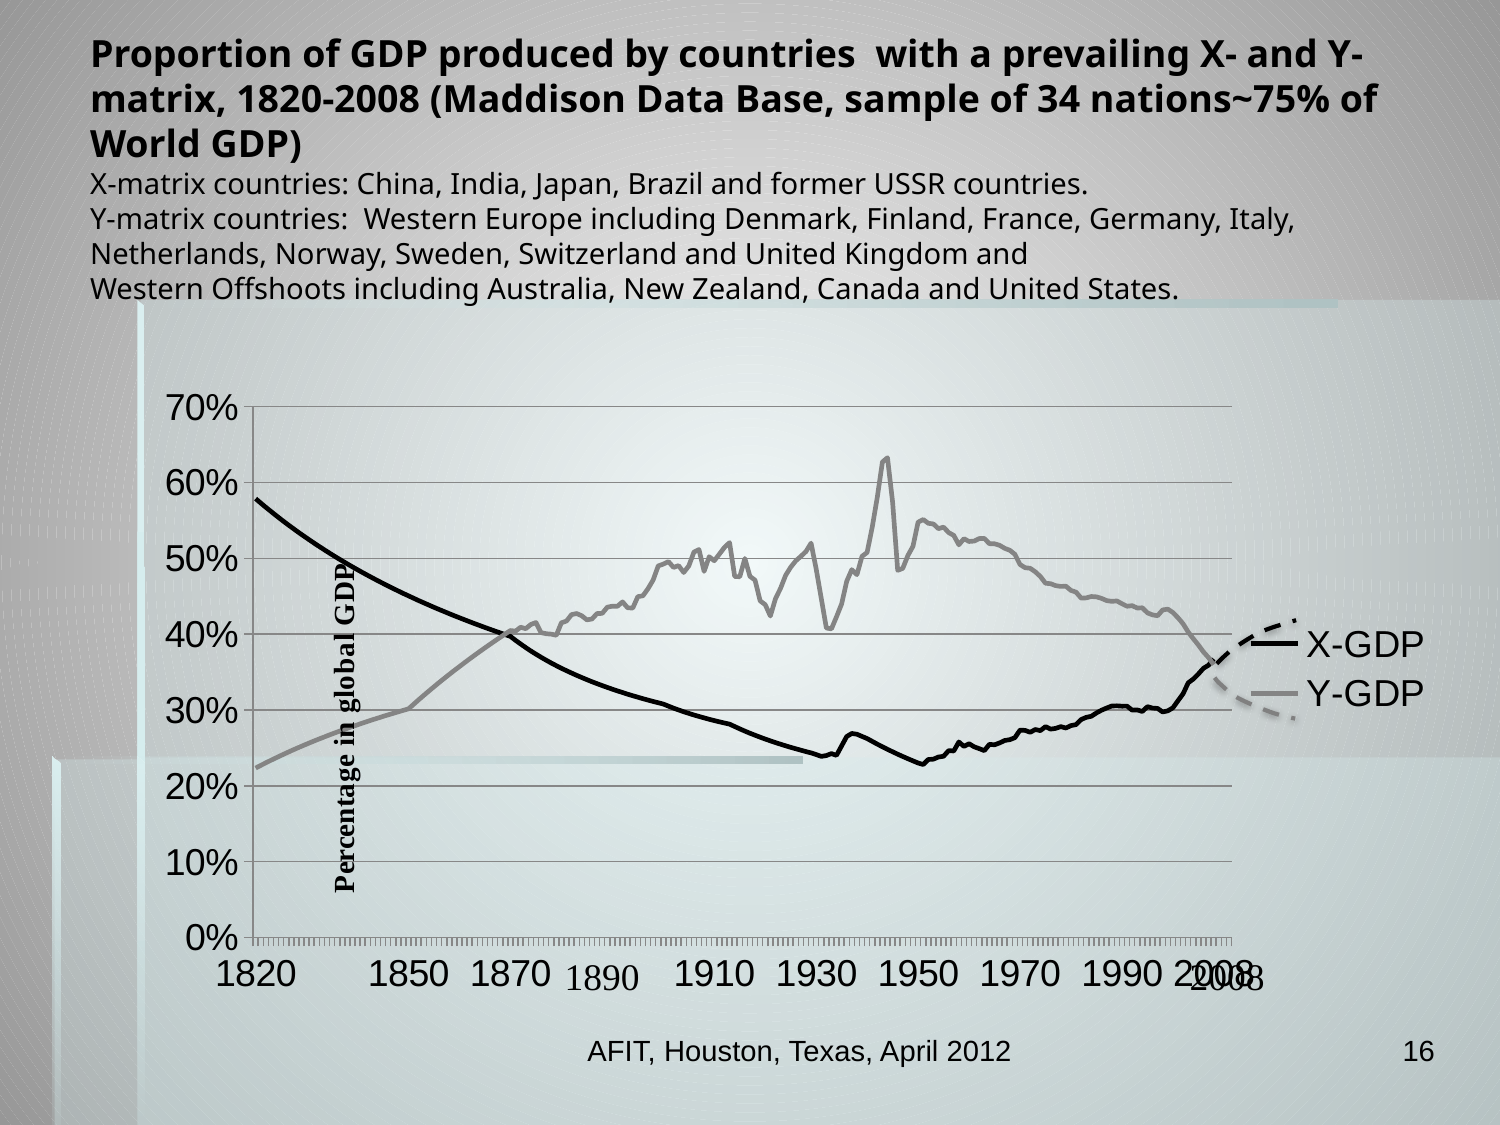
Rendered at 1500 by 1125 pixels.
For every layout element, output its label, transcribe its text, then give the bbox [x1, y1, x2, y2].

footer AFIT, Houston, Texas, April 2012 [562, 1035, 1038, 1103]
title Proportion of GDP produced by countries with a prevailing X- and Y-matrix, 1820-2008 (Maddison Data Base, sample of 34 nations~75% of World GDP) X-matrix countries: China, India, Japan, Brazil and former USSR countries. Y-matrix countries: Western Europe including Denmark, Finland, France, Germany, Italy, Netherlands, Norway, Sweden, Switzerland and United Kingdom and Western Offshoots including Australia, New Zealand, Canada and United States. [74, 49, 1451, 286]
chart [112, 312, 1451, 1026]
slide_number 16 [1137, 1033, 1451, 1103]
